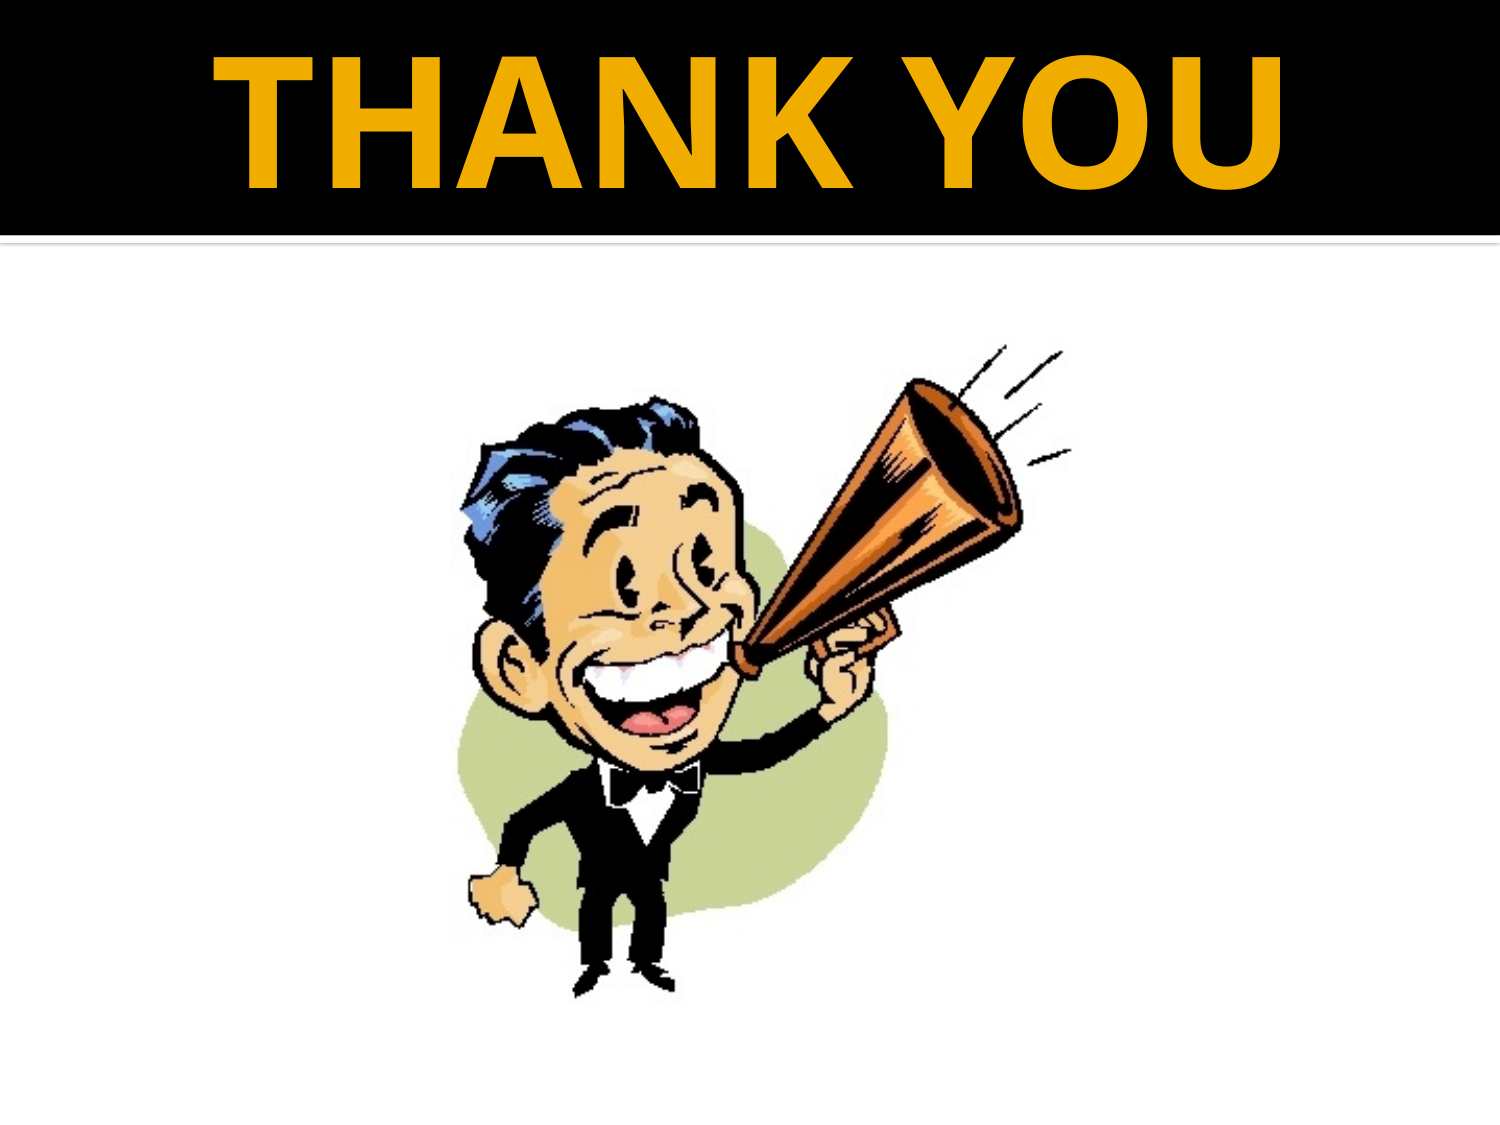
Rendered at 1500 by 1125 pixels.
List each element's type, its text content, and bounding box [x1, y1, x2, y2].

picture [449, 337, 1080, 1007]
title THANK YOU [75, 24, 1425, 425]
